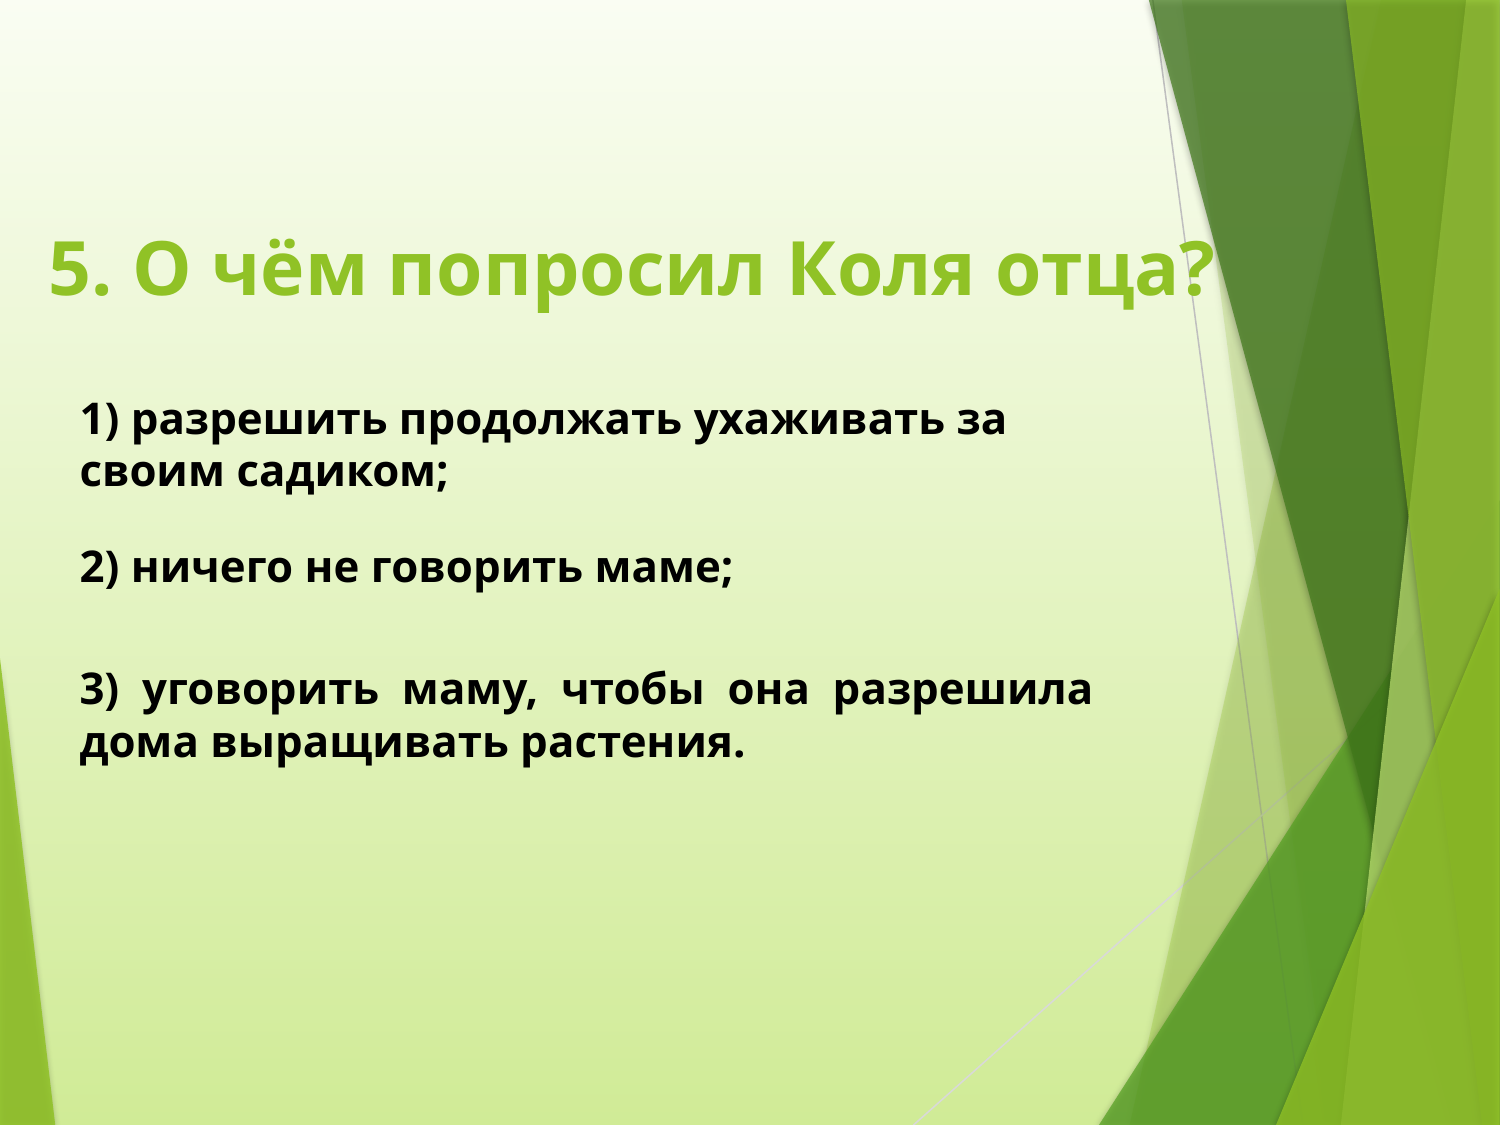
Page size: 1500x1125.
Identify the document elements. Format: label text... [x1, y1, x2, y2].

title 5. О чём попросил Коля отца? [34, 213, 1233, 376]
text_box 2) ничего не говорить маме; [64, 531, 1024, 599]
text_box 1) разрешить продолжать ухаживать за своим садиком; [64, 383, 1061, 503]
text_box 3) уговорить маму, чтобы она разрешила дома выращивать растения. [64, 653, 1109, 774]
